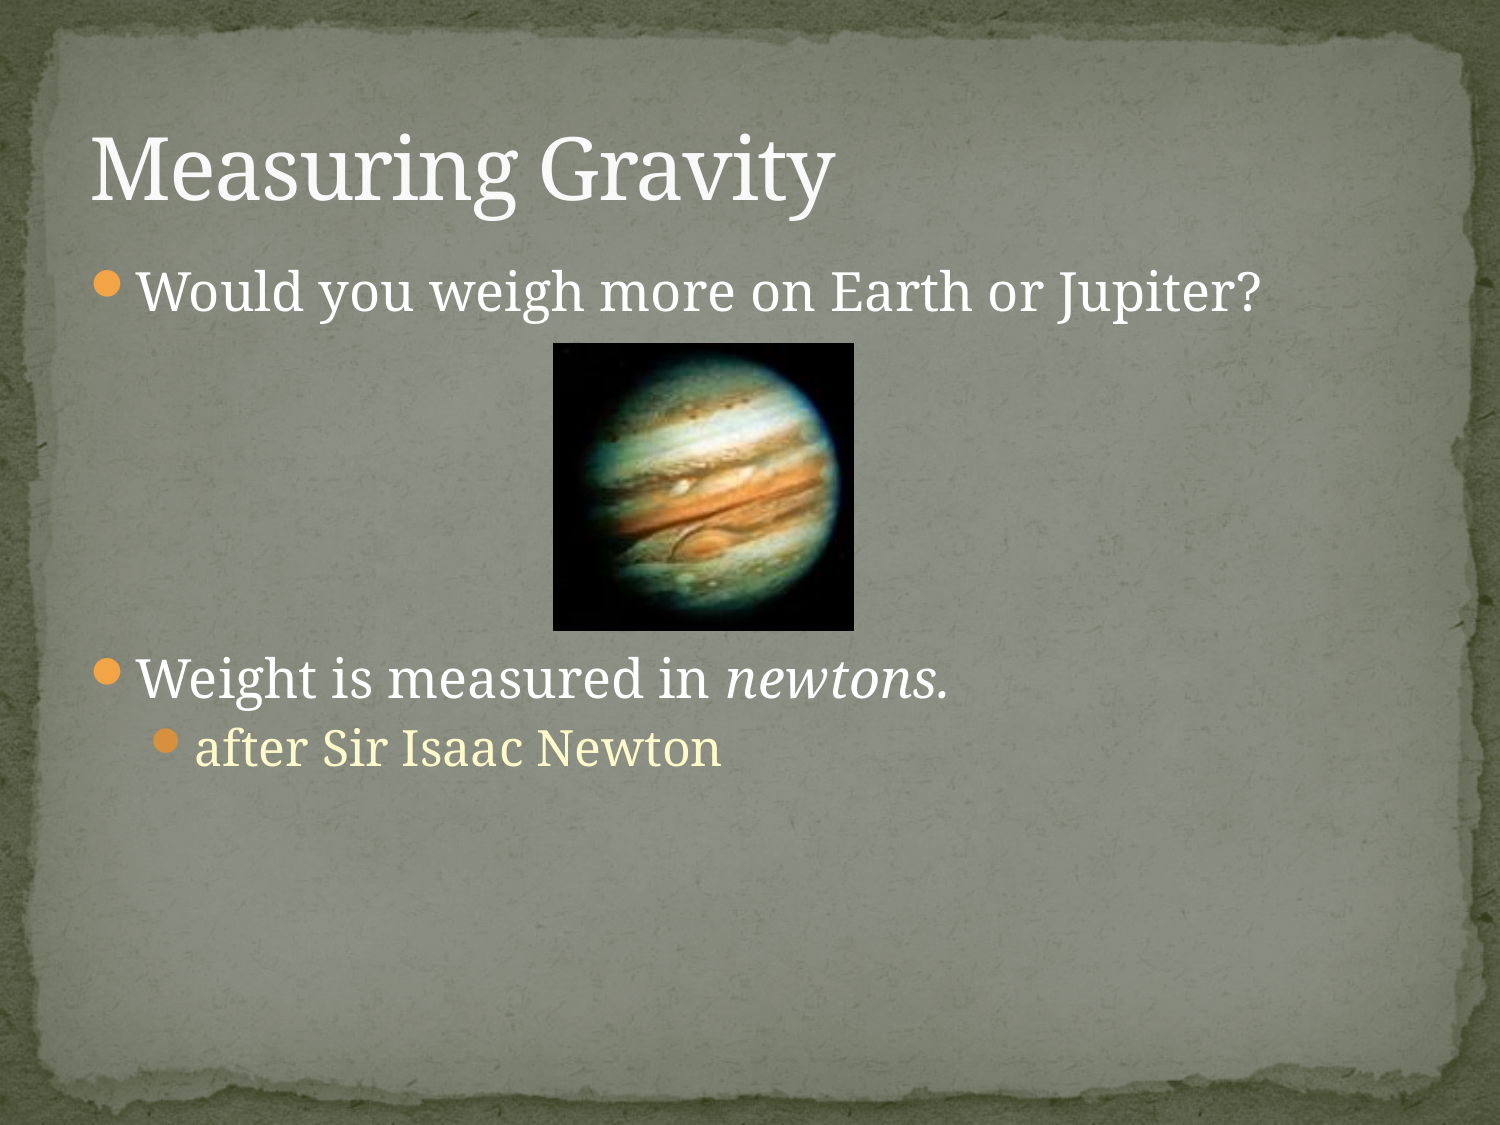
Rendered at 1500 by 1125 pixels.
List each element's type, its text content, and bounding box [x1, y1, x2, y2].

list Would you weigh more on Earth or Jupiter? Weight is measured in newtons. after Sir Isaac Newton [75, 249, 1425, 1000]
picture [553, 343, 854, 631]
title Measuring Gravity [74, 24, 1425, 225]
